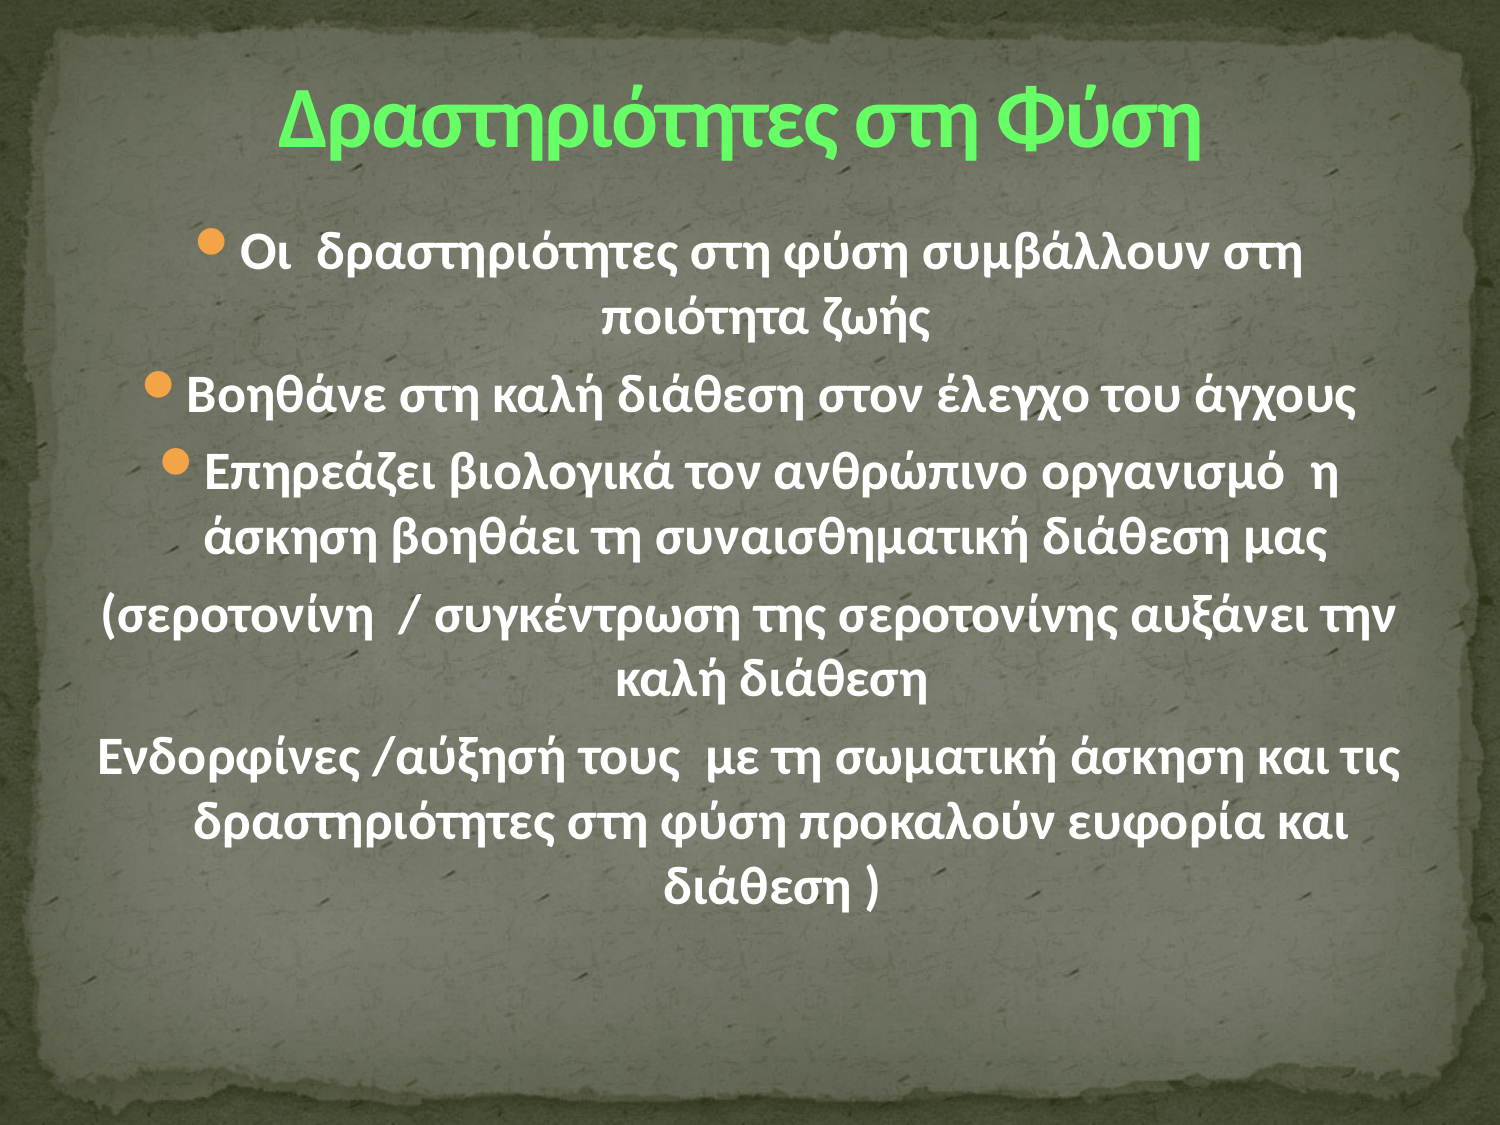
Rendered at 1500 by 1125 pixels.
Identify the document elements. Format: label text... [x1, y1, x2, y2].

list Οι δραστηριότητες στη φύση συμβάλλουν στη ποιότητα ζωής Βοηθάνε στη καλή διάθεση στον έλεγχο του άγχους Επηρεάζει βιολογικά τον ανθρώπινο οργανισμό η άσκηση βοηθάει τη συναισθηματική διάθεση μας (σεροτονίνη / συγκέντρωση της σεροτονίνης αυξάνει την καλή διάθεση Ενδορφίνες /αύξησή τους με τη σωματική άσκηση και τις δραστηριότητες στη φύση προκαλούν ευφορία και διάθεση ) [75, 208, 1425, 1000]
title Δραστηριότητες στη Φύση [74, 24, 1425, 173]
